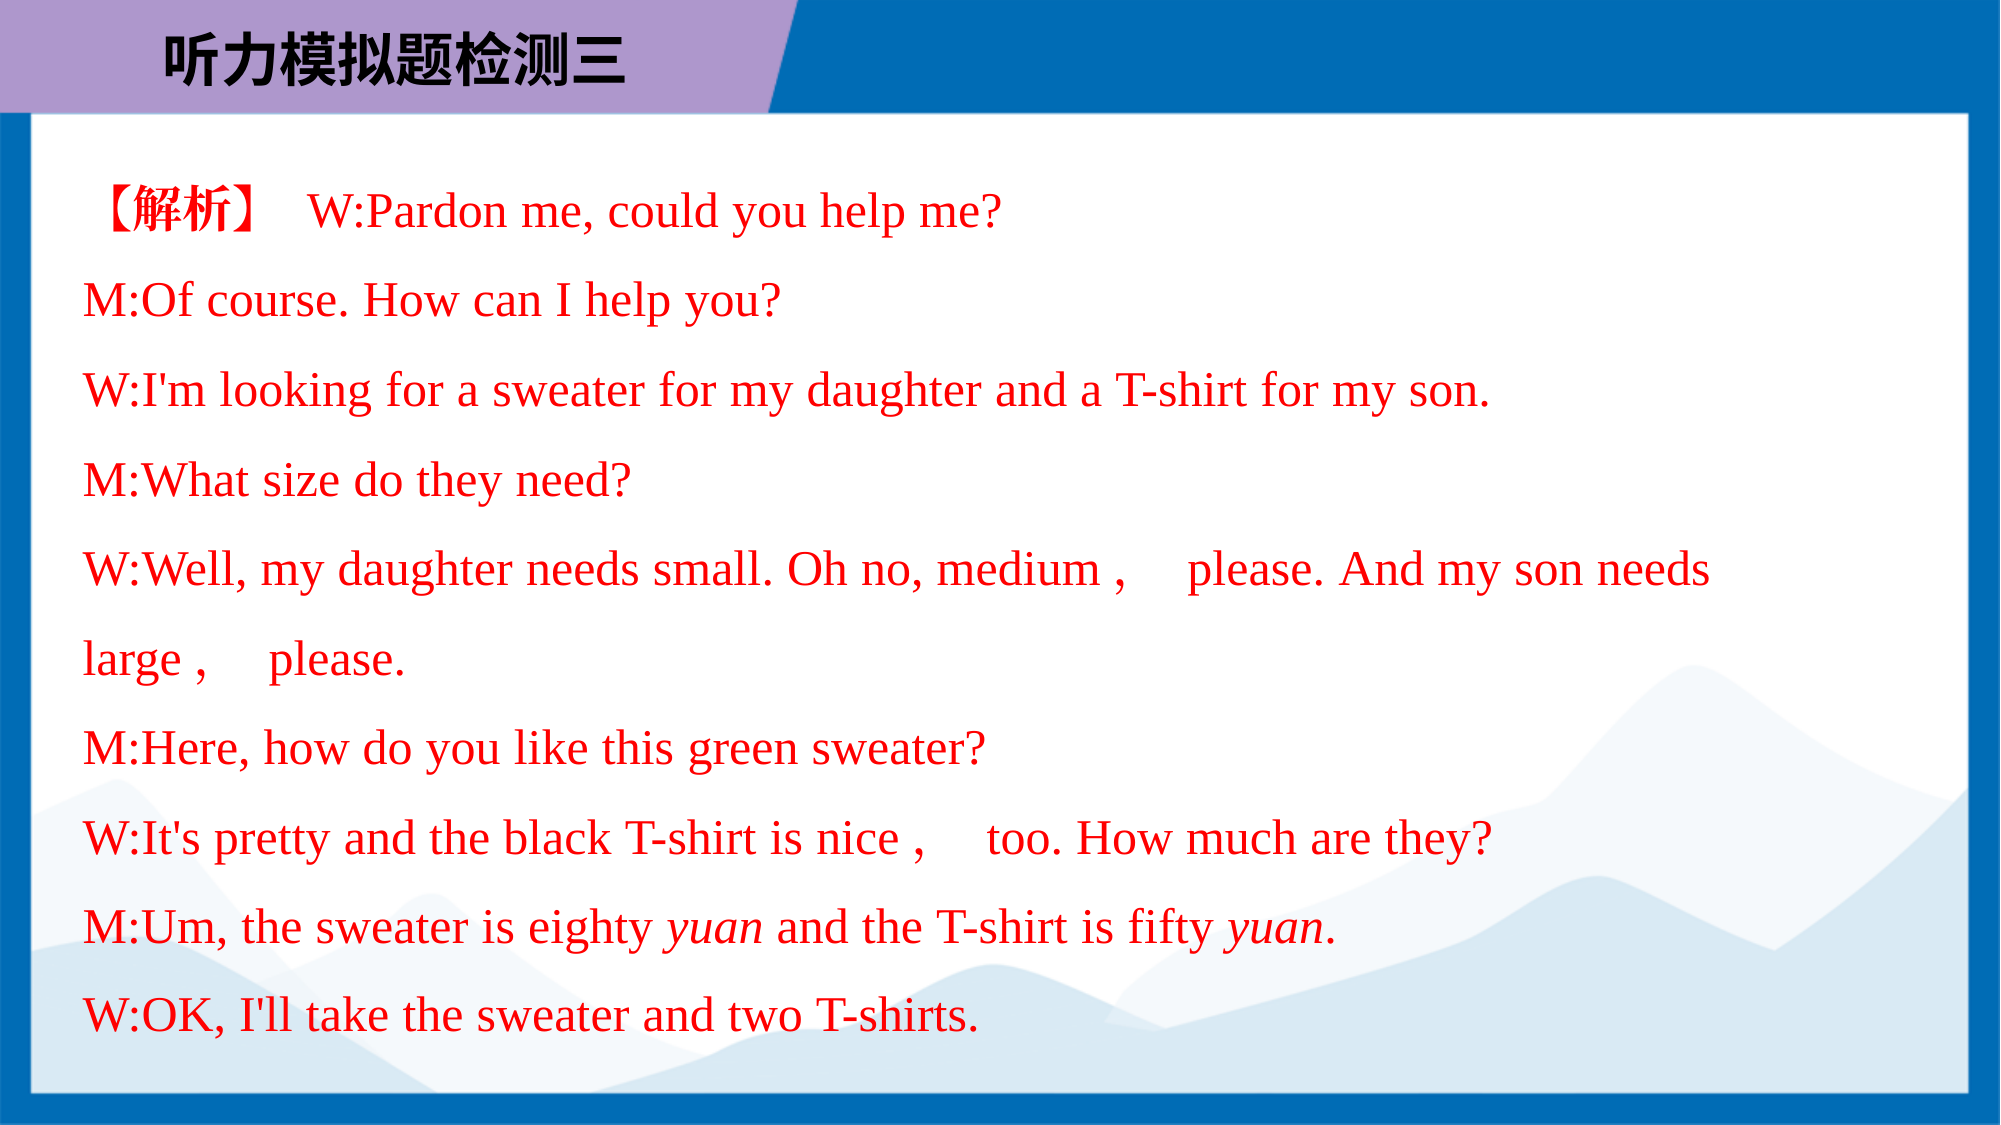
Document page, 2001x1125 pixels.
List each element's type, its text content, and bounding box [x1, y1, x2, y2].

text_box 【解析】 W:Pardon me, could you help me? M:Of course. How can I help you? W:I'm looking for a sweater for my daughter and a T-shirt for my son. M:What size do they need? W:Well, my daughter needs small. Oh no, medium， please. And my son needs large， please. M:Here, how do you like this green sweater? W:It's pretty and the black T-shirt is nice， too. How much are they? M:Um, the sweater is eighty yuan and the T-shirt is fifty yuan. W:OK, I'll take the sweater and two T-shirts. [82, 147, 1917, 1032]
picture [0, 0, 2000, 1125]
